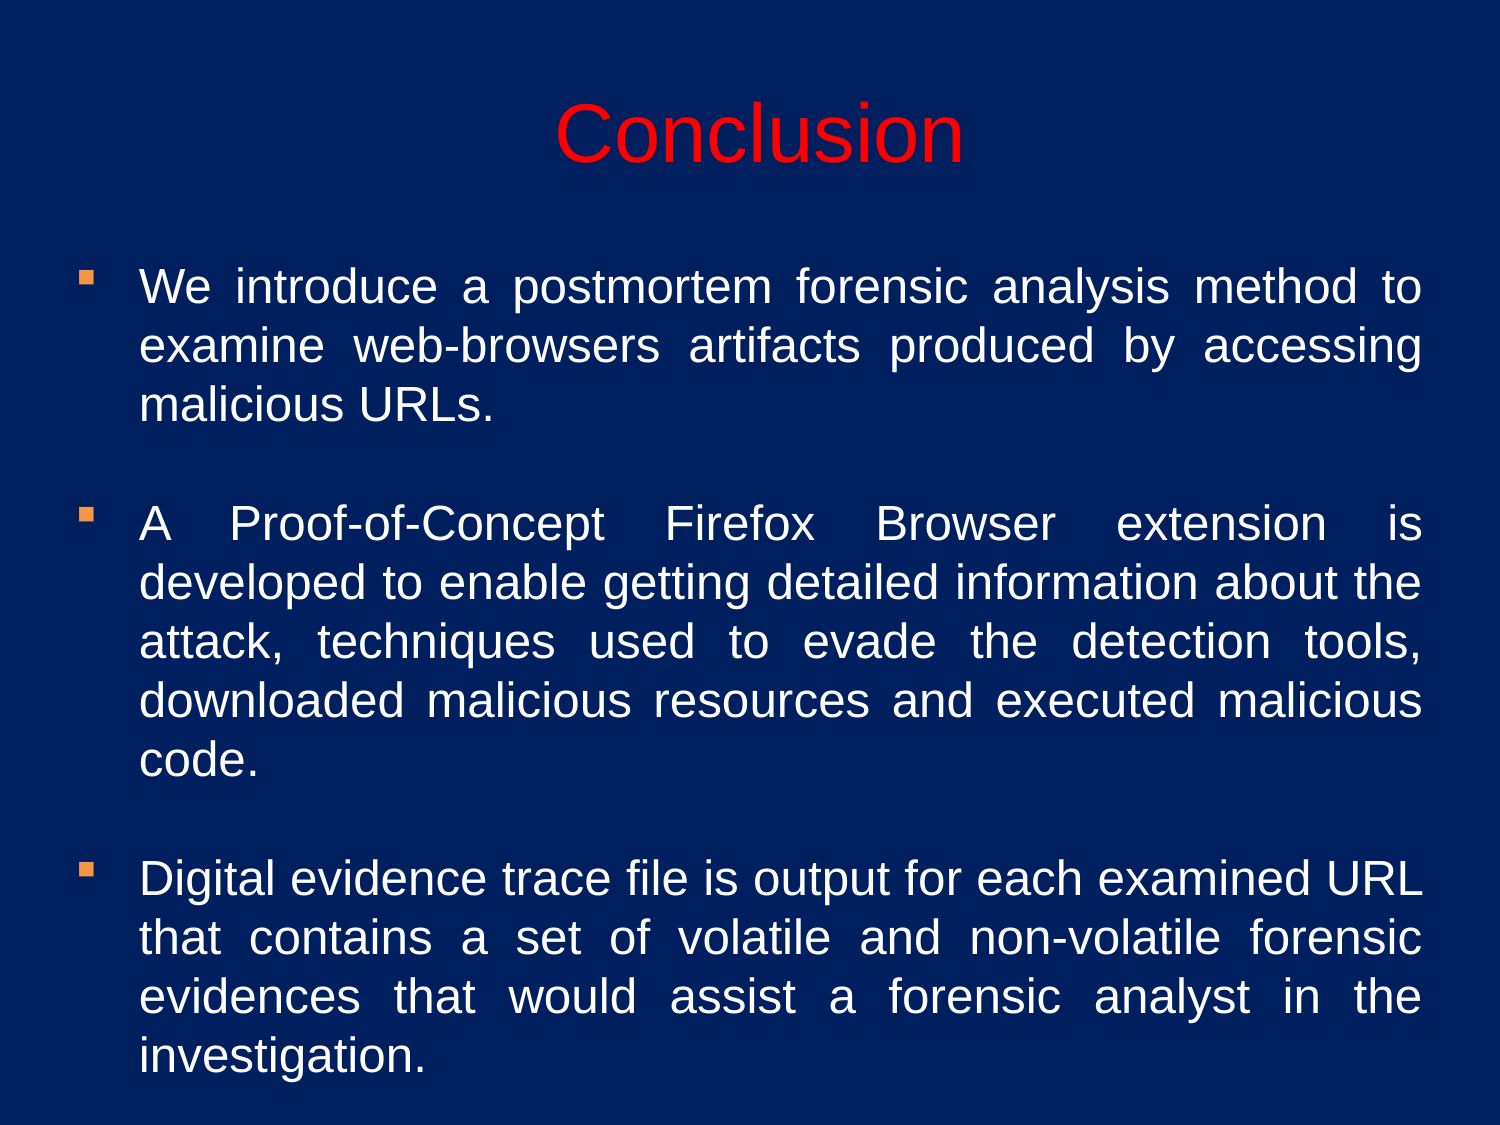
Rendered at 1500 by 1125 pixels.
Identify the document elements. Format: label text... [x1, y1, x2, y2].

list We introduce a postmortem forensic analysis method to examine web-browsers artifacts produced by accessing malicious URLs. A Proof-of-Concept Firefox Browser extension is developed to enable getting detailed information about the attack, techniques used to evade the detection tools, downloaded malicious resources and executed malicious code. Digital evidence trace file is output for each examined URL that contains a set of volatile and non-volatile forensic evidences that would assist a forensic analyst in the investigation. [75, 254, 1425, 1088]
text_box Conclusion [44, 53, 1456, 179]
